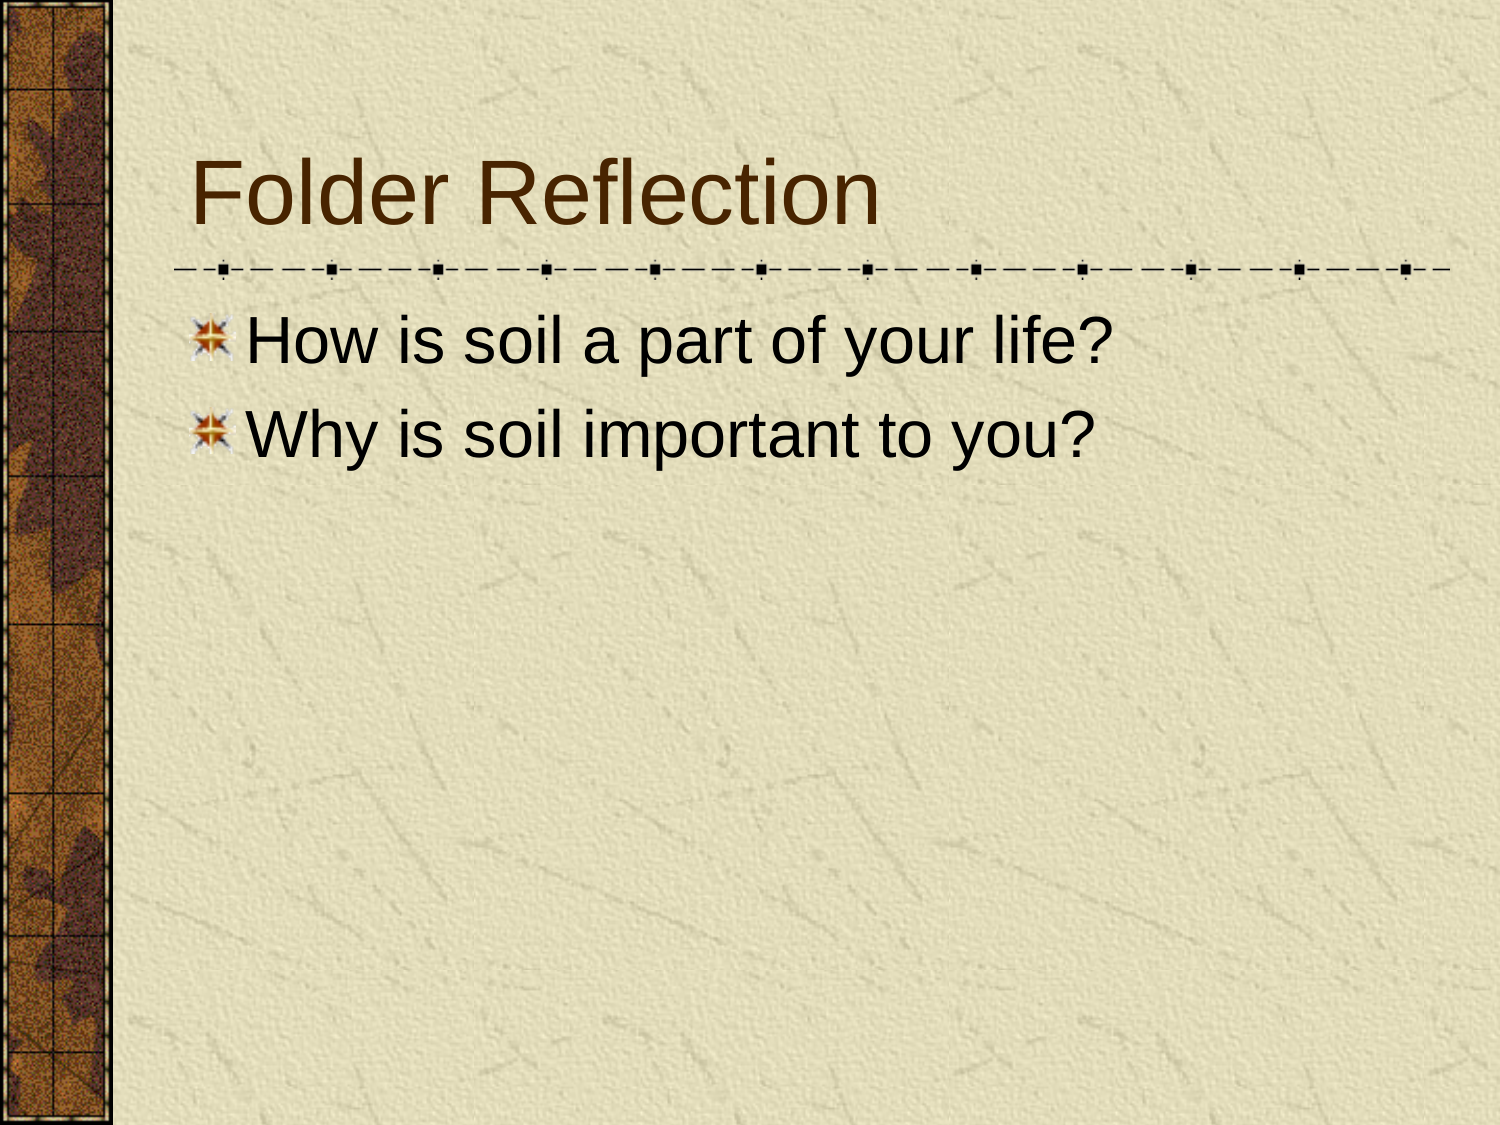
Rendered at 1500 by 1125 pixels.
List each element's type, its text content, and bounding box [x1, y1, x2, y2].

picture [0, 0, 1500, 1125]
list How is soil a part of your life? Why is soil important to you? [173, 289, 1449, 965]
title Folder Reflection [174, 62, 1451, 251]
